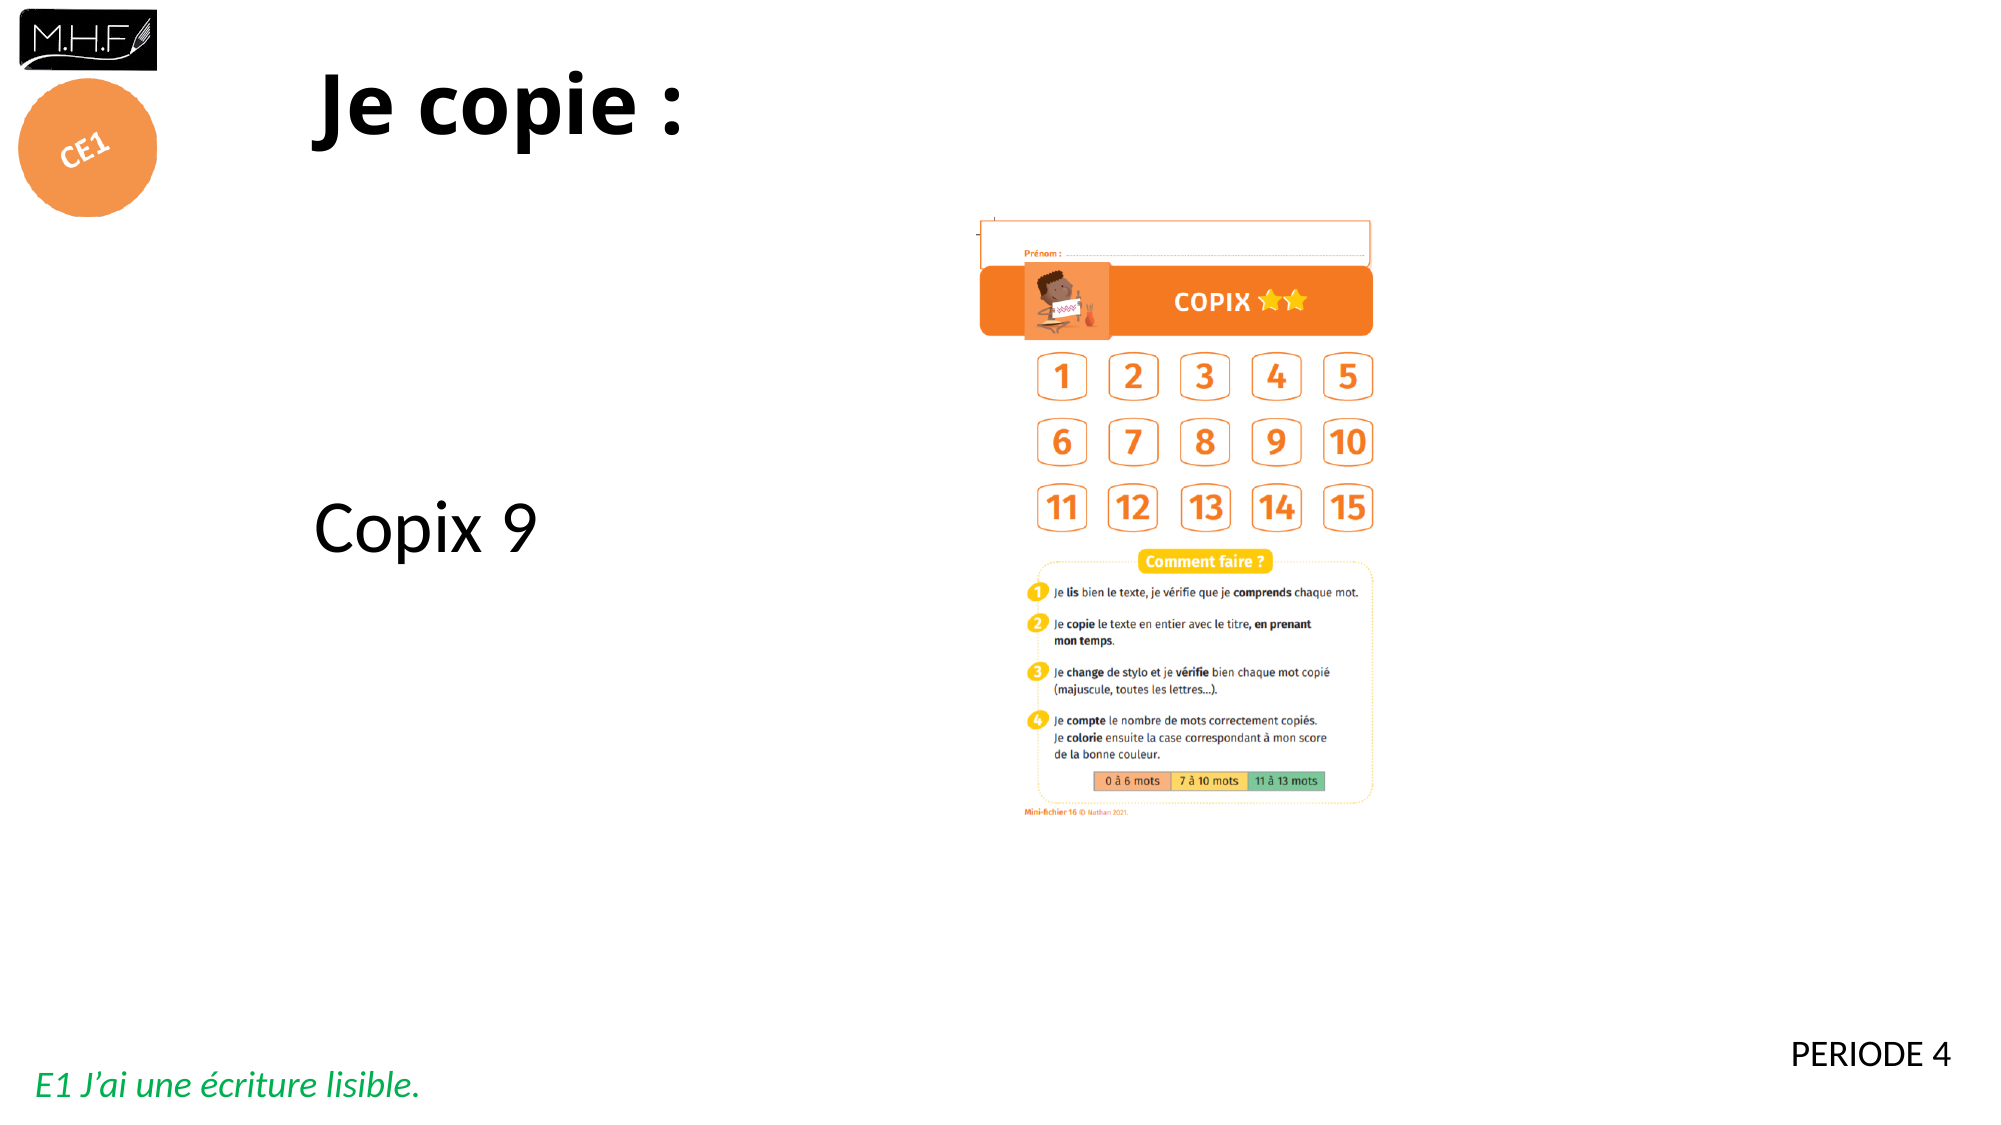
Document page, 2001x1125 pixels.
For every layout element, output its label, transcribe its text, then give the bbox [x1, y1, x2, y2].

picture [976, 217, 1392, 824]
text_box E1 J’ai une écriture lisible. [19, 1052, 646, 1125]
text_box Je copie : [303, 7, 1549, 208]
picture [16, 7, 157, 74]
text_box Copix 9 [299, 425, 926, 801]
text_box PERIODE 4 [1362, 1021, 1967, 1082]
picture [18, 78, 157, 218]
